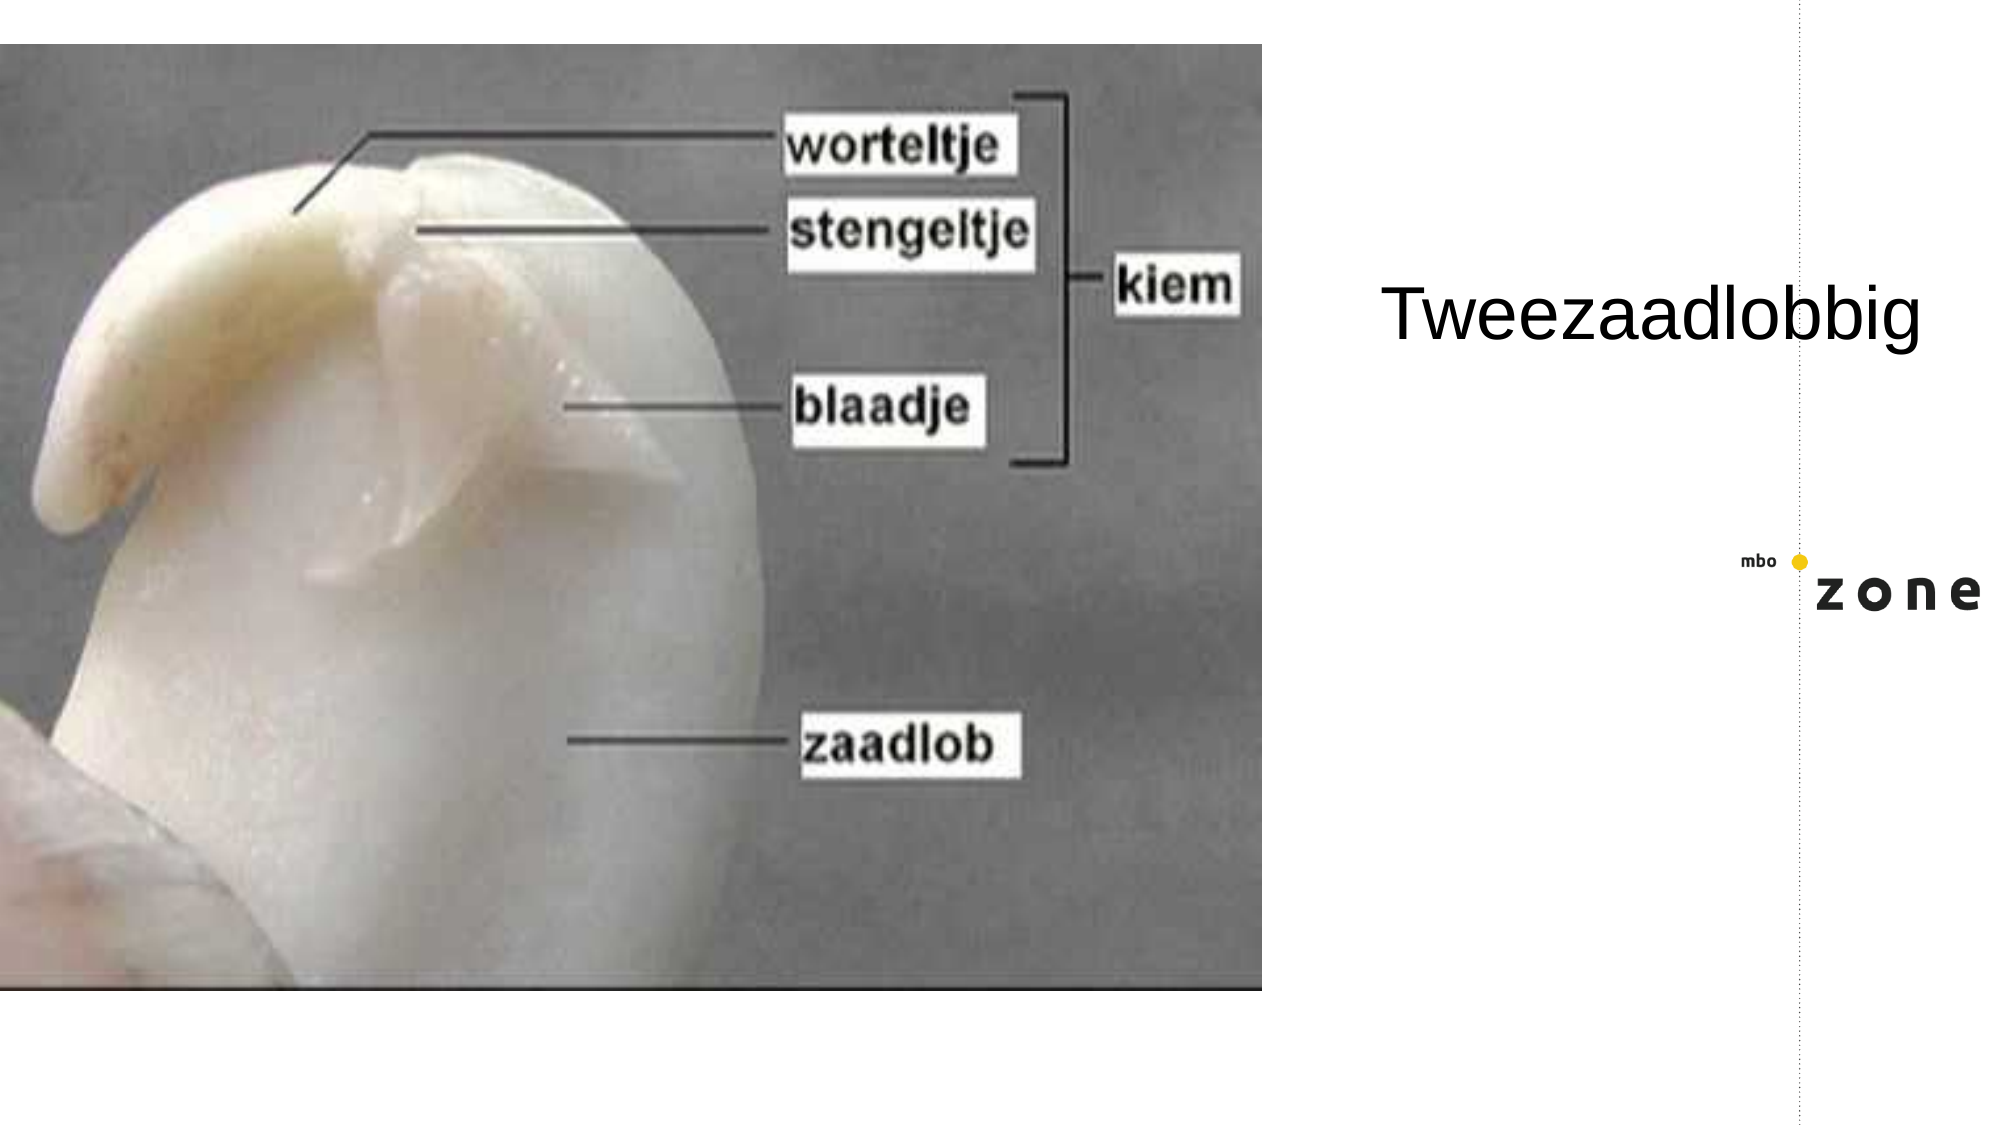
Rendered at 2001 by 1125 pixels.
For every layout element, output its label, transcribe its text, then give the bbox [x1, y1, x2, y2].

picture [1596, 0, 2001, 1125]
text_box Tweezaadlobbig [1366, 257, 1945, 362]
picture [0, 44, 1262, 991]
